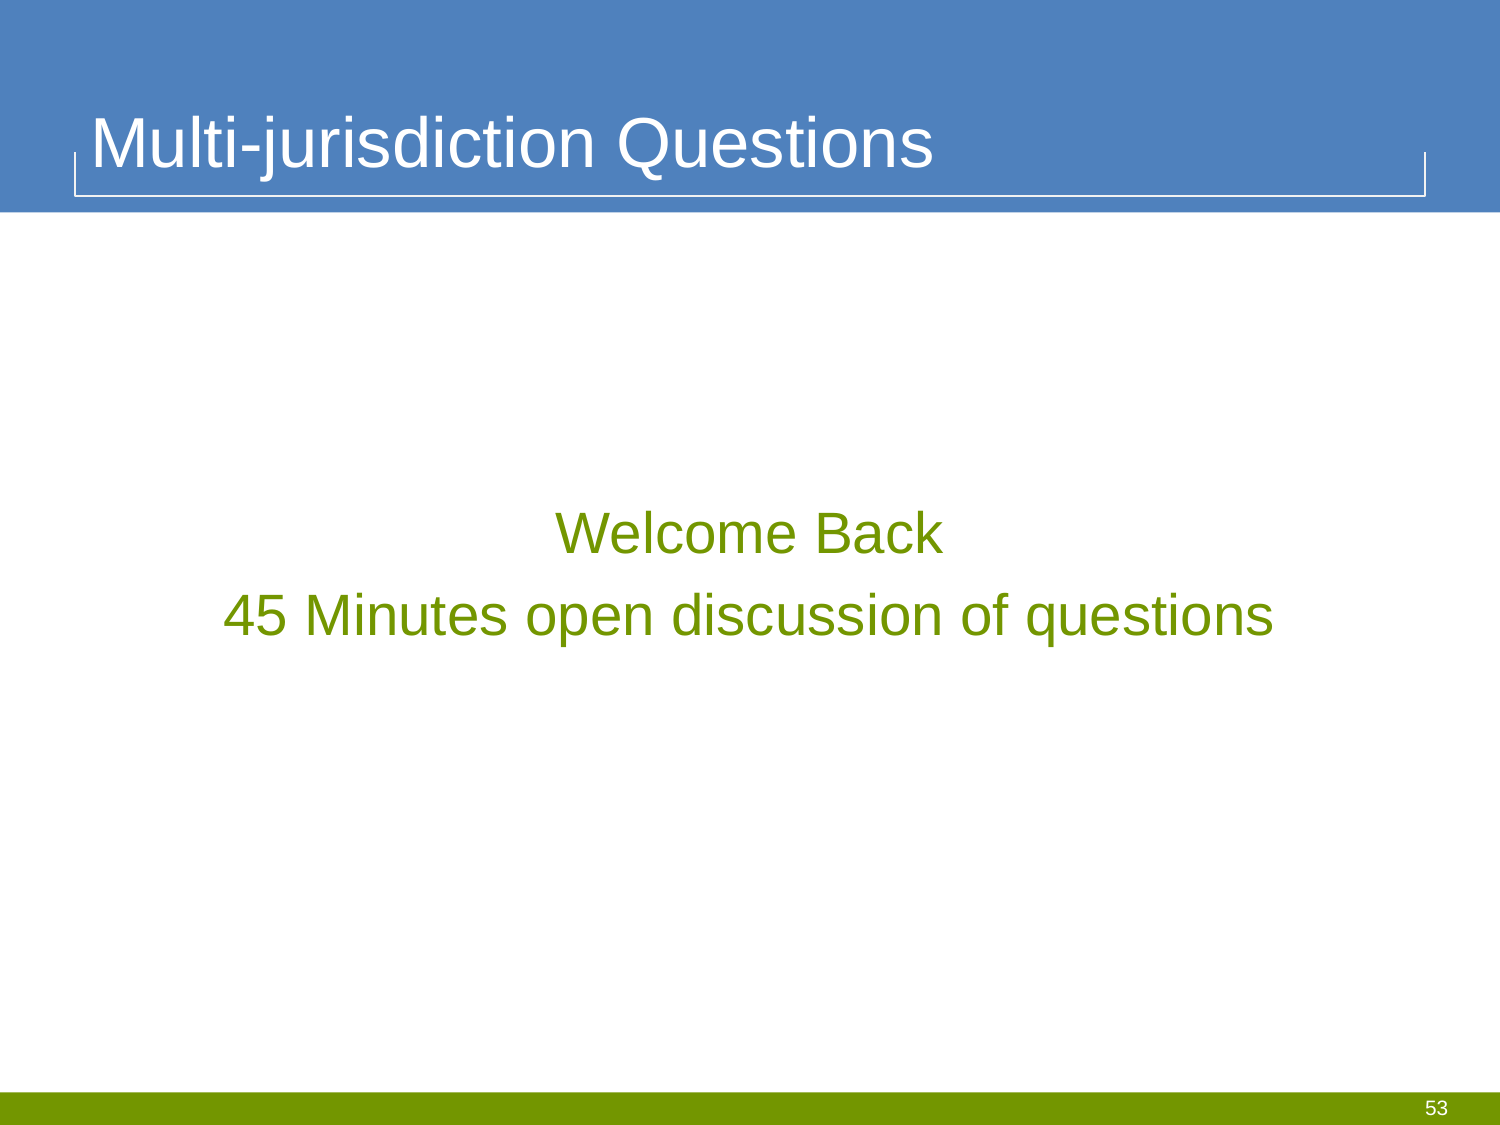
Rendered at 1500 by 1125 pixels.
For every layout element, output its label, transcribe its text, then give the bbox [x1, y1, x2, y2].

title Multi-jurisdiction Questions [74, 44, 1426, 233]
list Welcome Back 45 Minutes open discussion of questions [74, 487, 1426, 1018]
